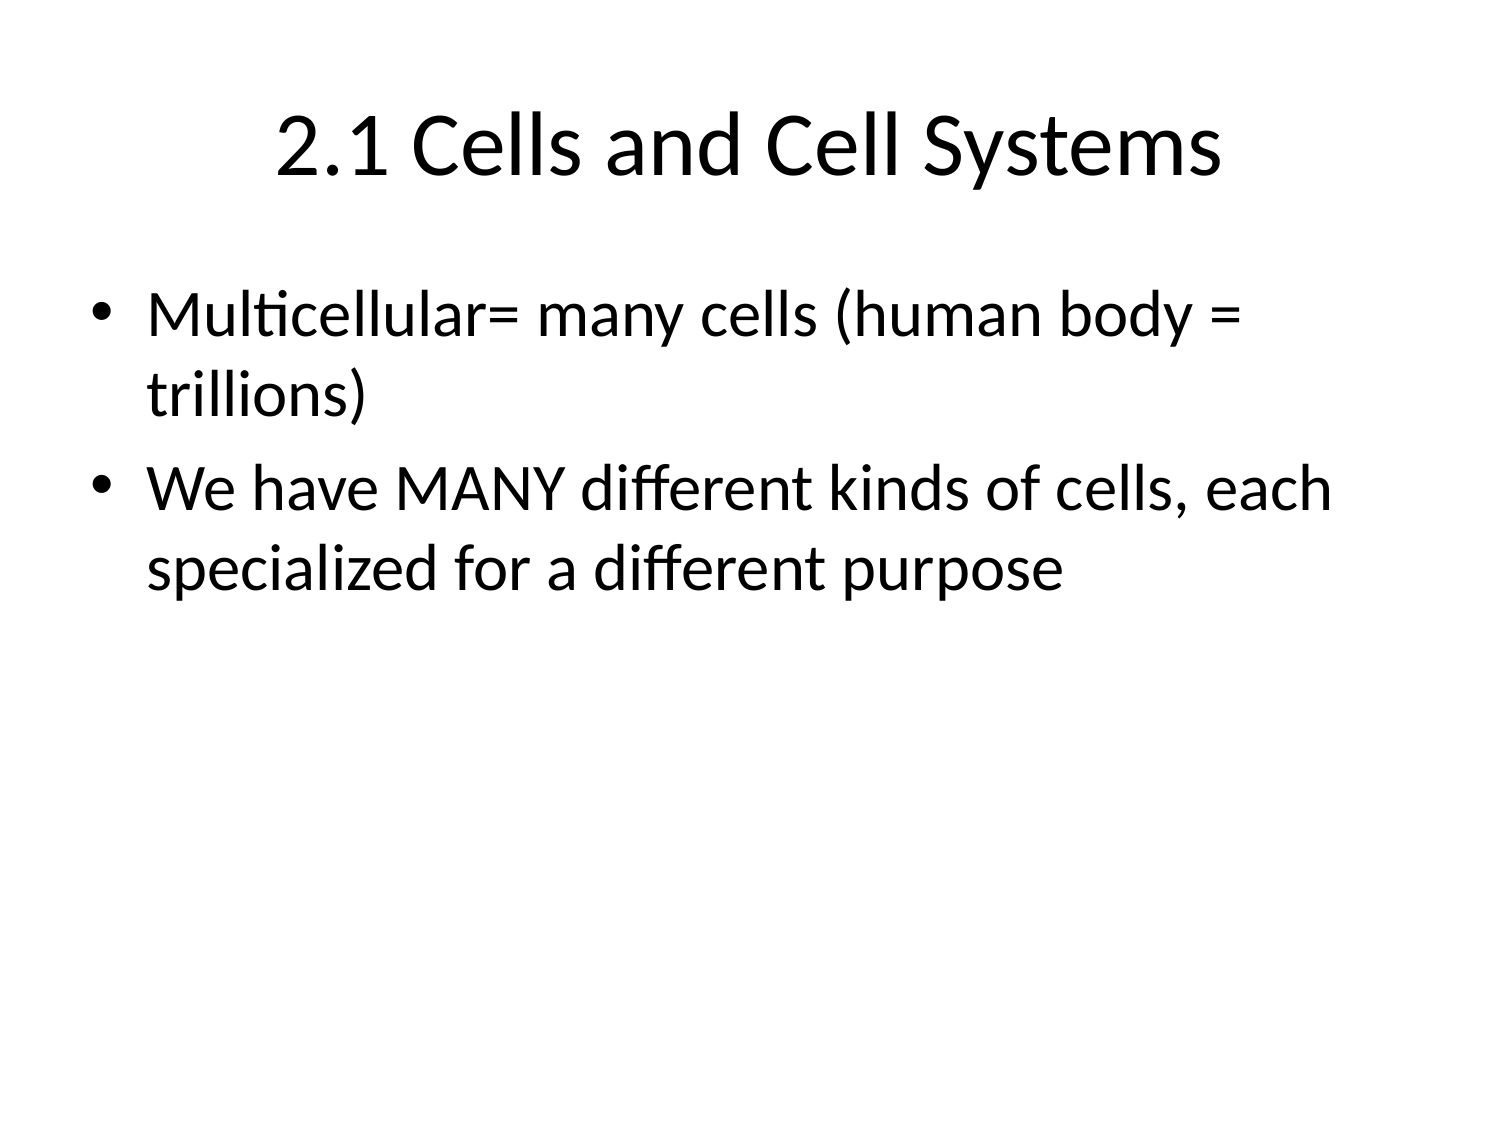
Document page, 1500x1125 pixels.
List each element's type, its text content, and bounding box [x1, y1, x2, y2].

title 2.1 Cells and Cell Systems [75, 45, 1425, 233]
list Multicellular= many cells (human body = trillions) We have MANY different kinds of cells, each specialized for a different purpose [75, 262, 1425, 1005]
